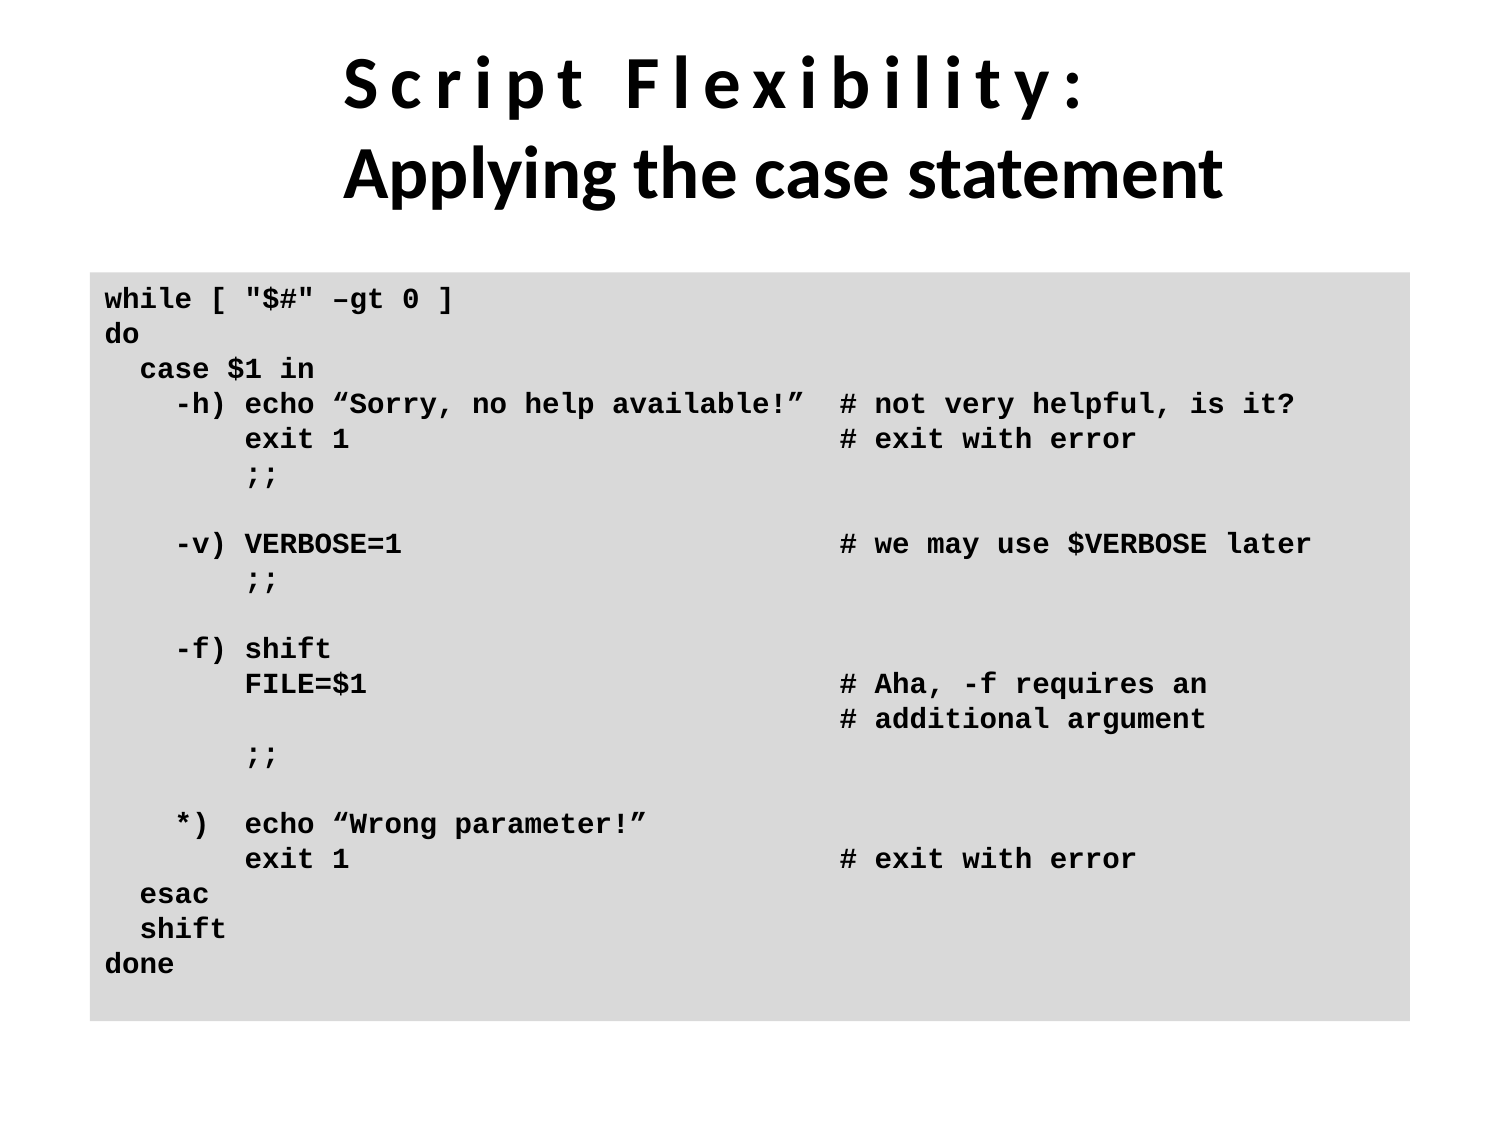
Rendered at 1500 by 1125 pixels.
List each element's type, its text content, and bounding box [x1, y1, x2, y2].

text_box while [ "$#" –gt 0 ] do case $1 in -h) echo “Sorry, no help available!” # not very helpful, is it? exit 1 # exit with error ;; -v) VERBOSE=1 # we may use $VERBOSE later ;; -f) shift FILE=$1 # Aha, -f requires an # additional argument ;; *) echo “Wrong parameter!” exit 1 # exit with error esac shift done [89, 272, 1410, 1022]
text_box Script Flexibility: Applying the case statement [328, 25, 1263, 221]
